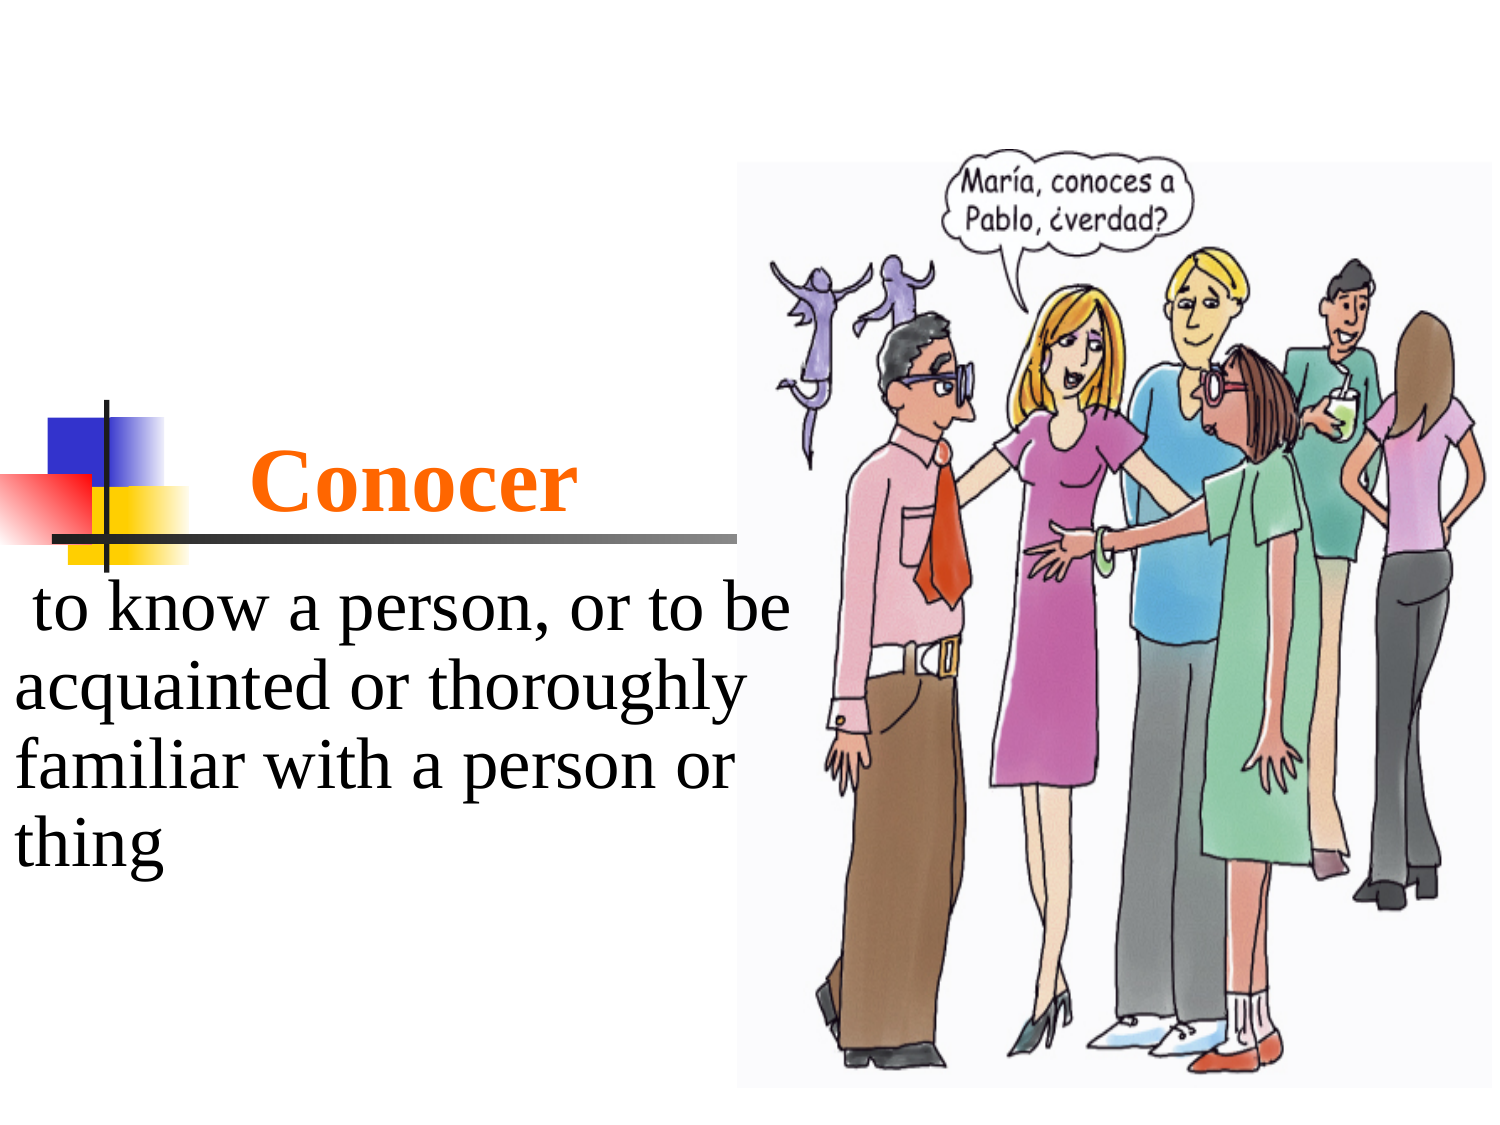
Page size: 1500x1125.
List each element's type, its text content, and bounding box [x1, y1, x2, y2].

text_box Conocer to know a person, or to be acquainted or thoroughly familiar with a person or thing [0, 424, 732, 890]
picture [737, 149, 1492, 1088]
